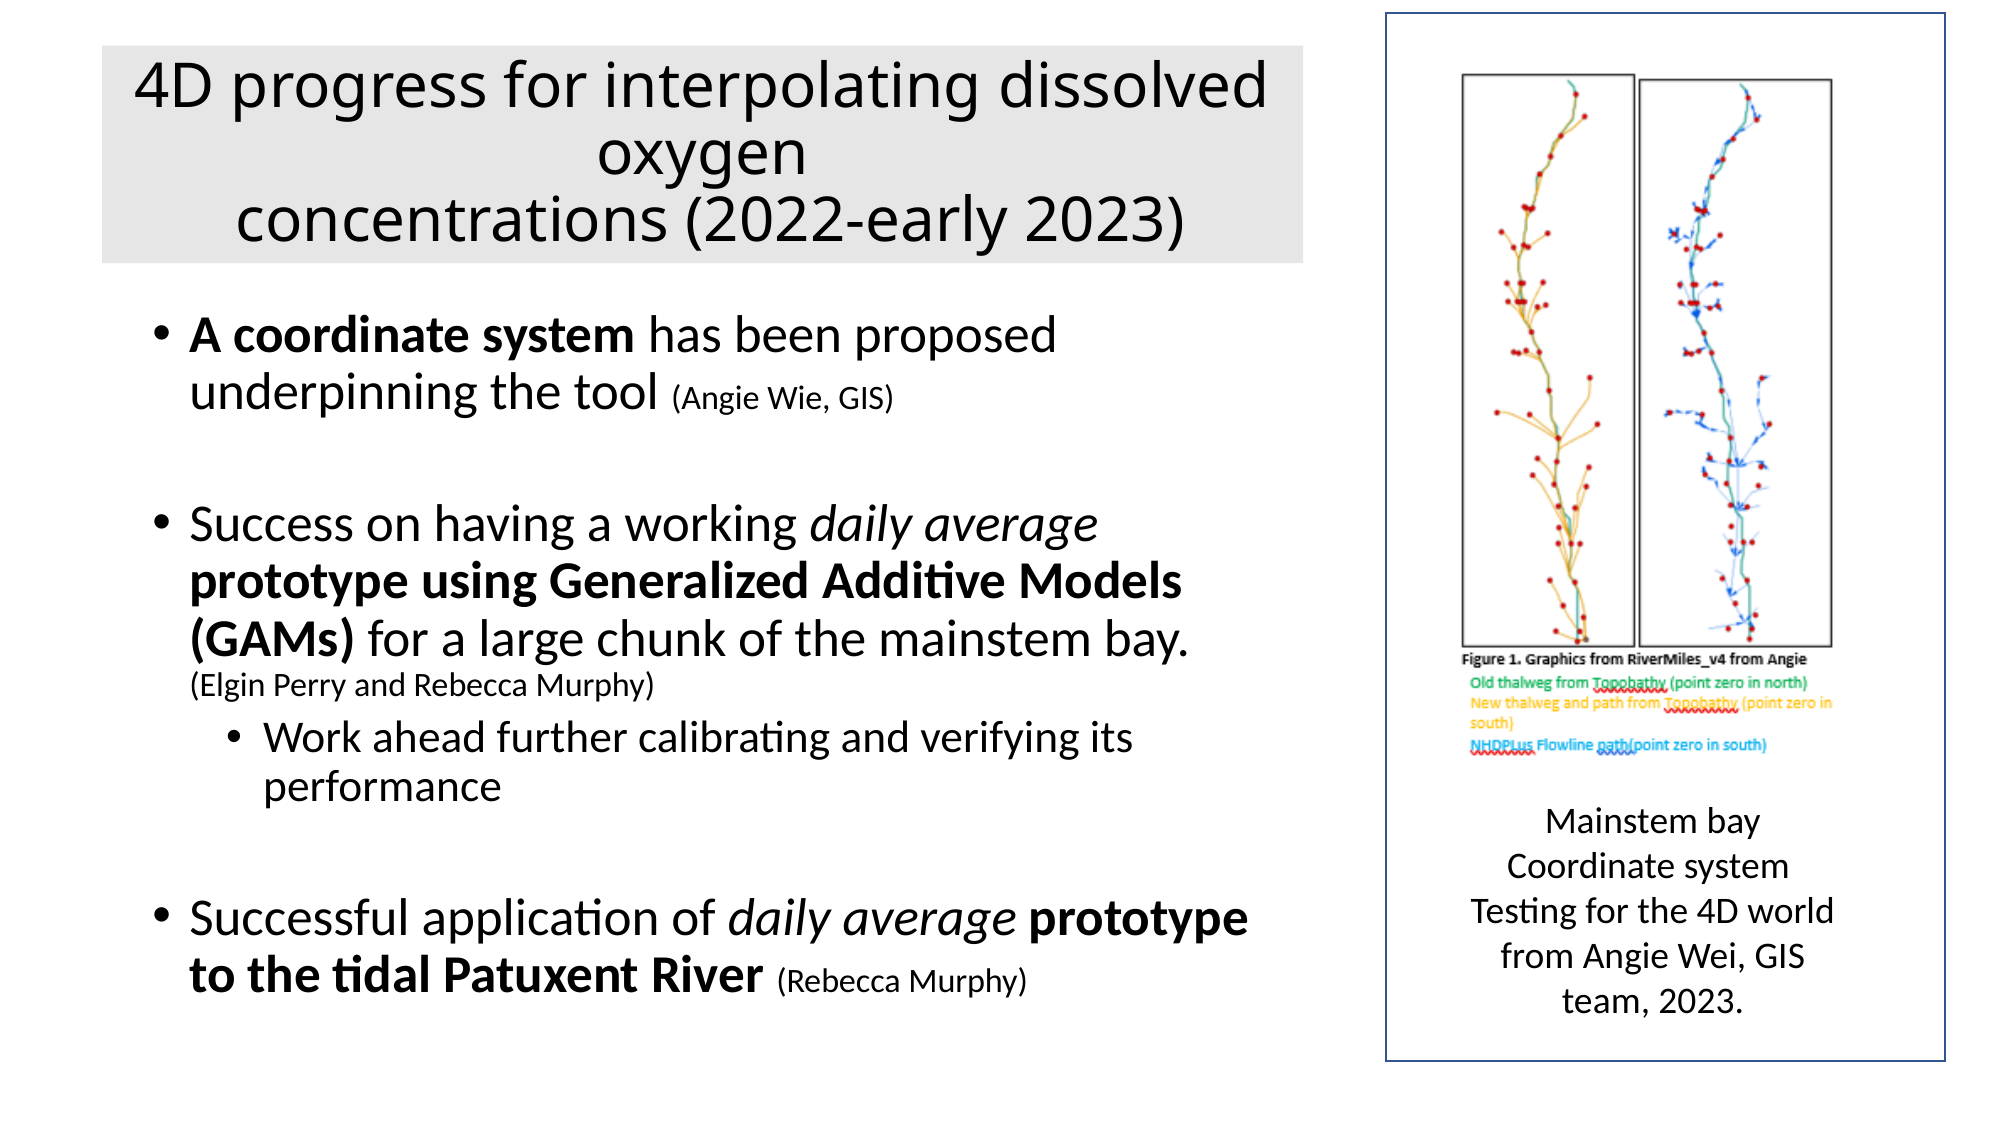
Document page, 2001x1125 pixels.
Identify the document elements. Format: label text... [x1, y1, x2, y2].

list A coordinate system has been proposed underpinning the tool (Angie Wie, GIS) Success on having a working daily average prototype using Generalized Additive Models (GAMs) for a large chunk of the mainstem bay. (Elgin Perry and Rebecca Murphy) Work ahead further calibrating and verifying its performance Successful application of daily average prototype to the tidal Patuxent River (Rebecca Murphy) [137, 299, 1286, 1014]
text_box [1385, 12, 1946, 1062]
picture [1420, 59, 1863, 769]
title 4D progress for interpolating dissolved oxygen concentrations (2022-early 2023) [102, 45, 1304, 264]
